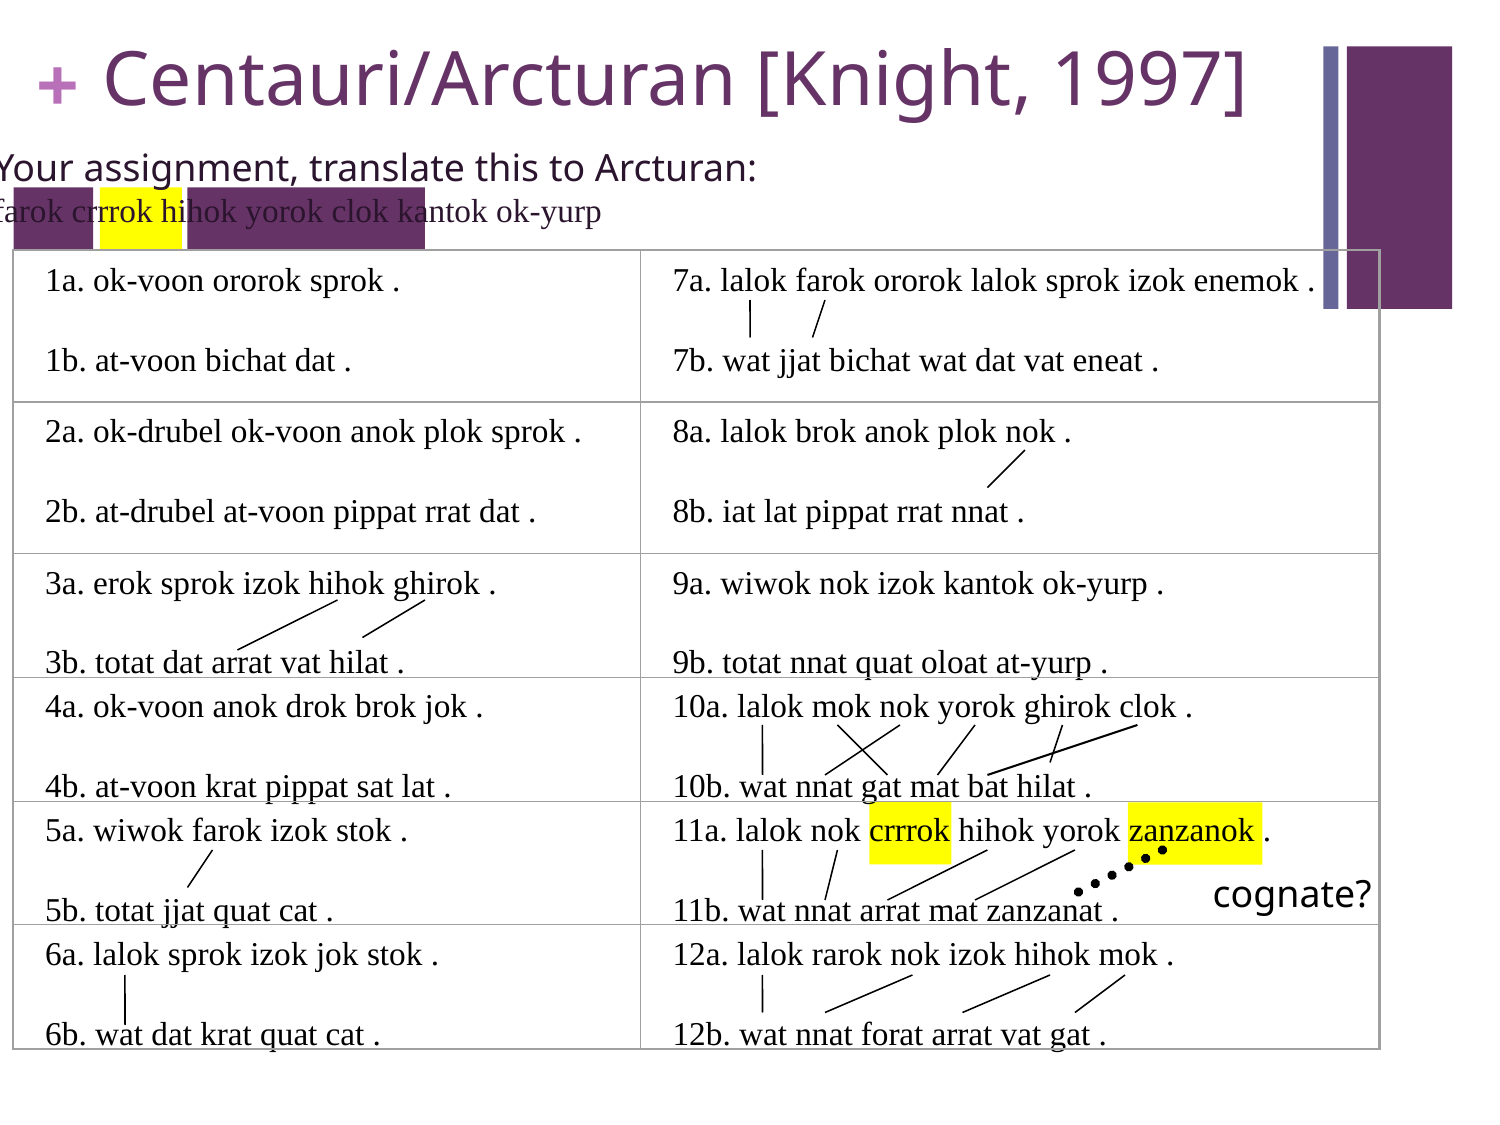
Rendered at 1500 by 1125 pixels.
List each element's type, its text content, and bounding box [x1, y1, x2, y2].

text_box [187, 237, 425, 246]
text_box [11, 249, 1381, 1050]
title Centauri/Arcturan [Knight, 1997] [87, 22, 1475, 161]
text_box [99, 237, 182, 246]
text_box Your assignment, translate this to Arcturan: farok crrrok hihok yorok clok kantok ok-yurp [0, 136, 812, 237]
text_box [13, 237, 94, 247]
